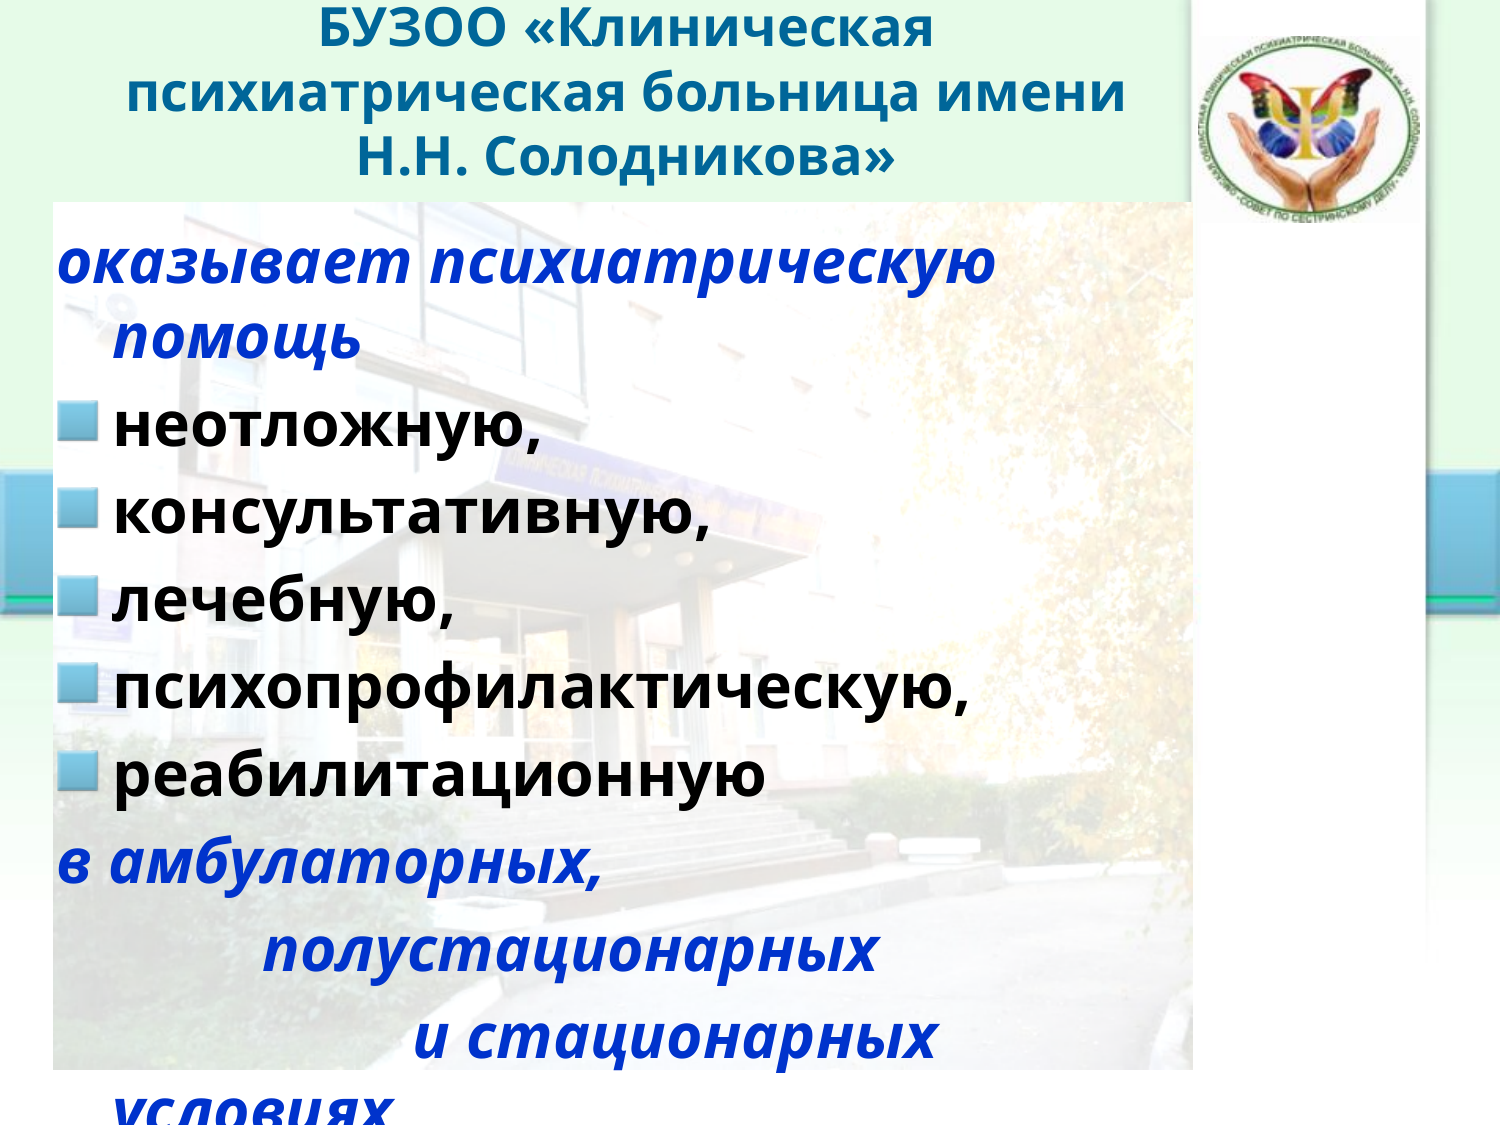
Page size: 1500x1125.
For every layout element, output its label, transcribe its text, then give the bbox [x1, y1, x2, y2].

title БУЗОО «Клиническая психиатрическая больница имени Н.Н. Солодникова» [78, 23, 1176, 156]
picture [0, 0, 1500, 1125]
